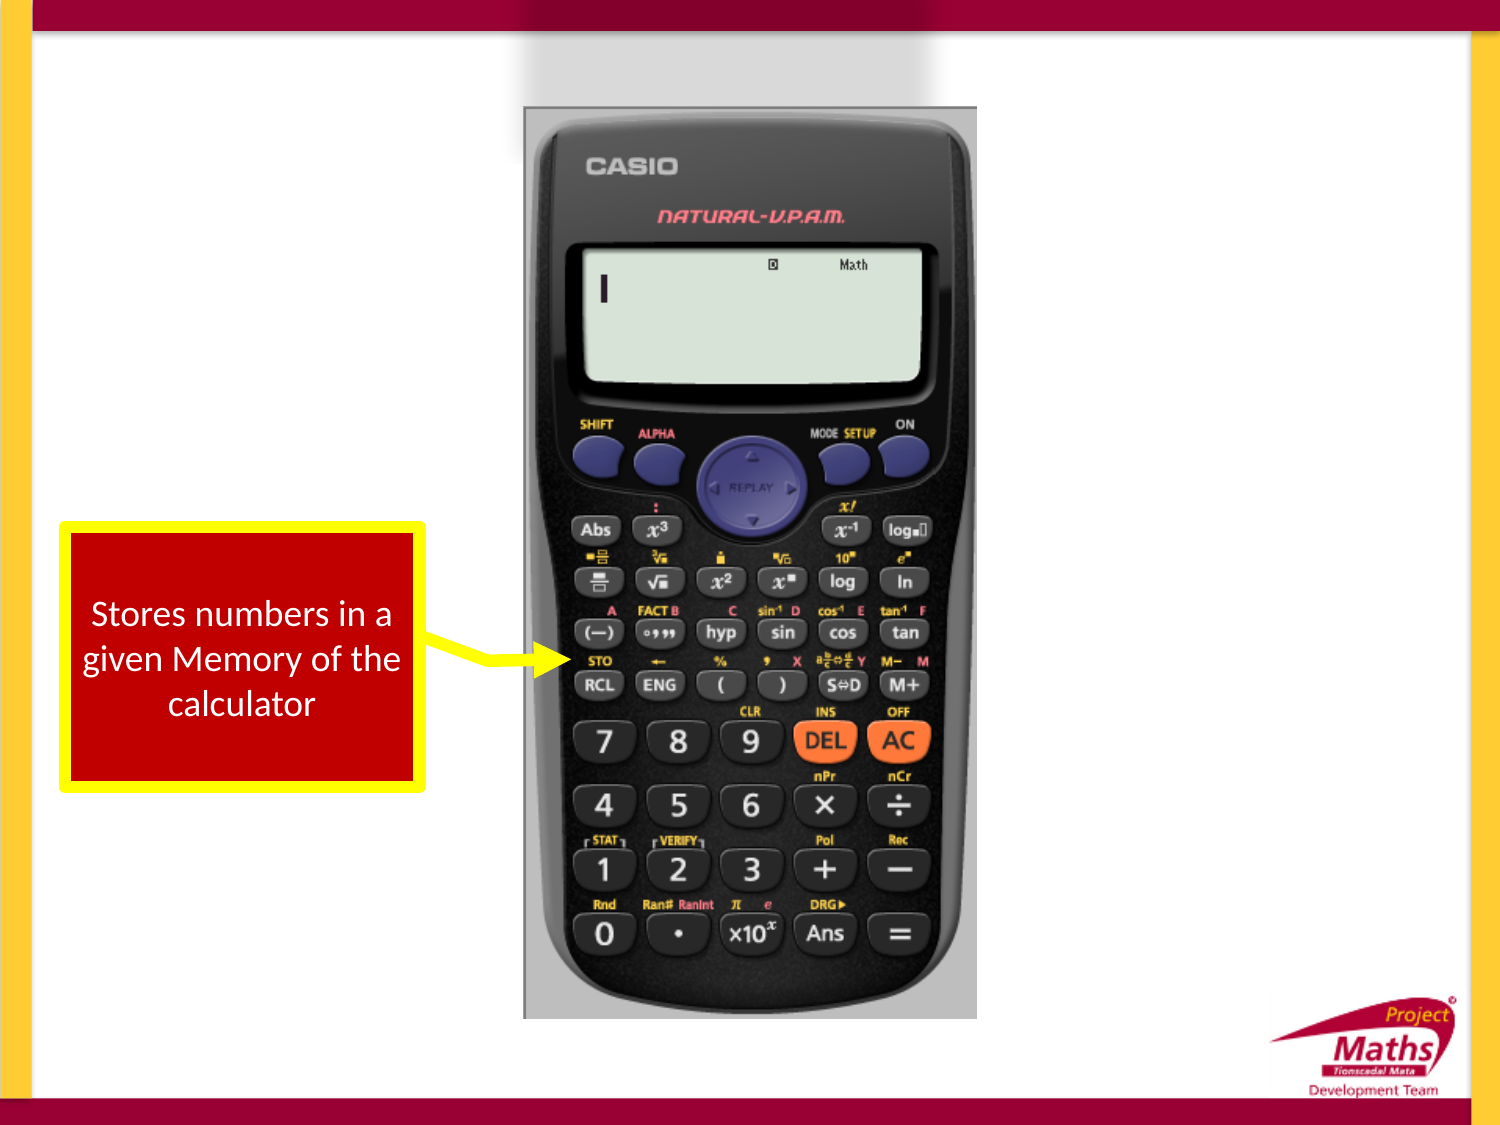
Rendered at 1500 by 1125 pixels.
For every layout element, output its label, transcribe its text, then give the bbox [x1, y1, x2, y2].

picture [523, 106, 977, 1019]
text_box Stores numbers in a given Memory of the calculator [63, 525, 572, 789]
picture [1269, 987, 1466, 1098]
